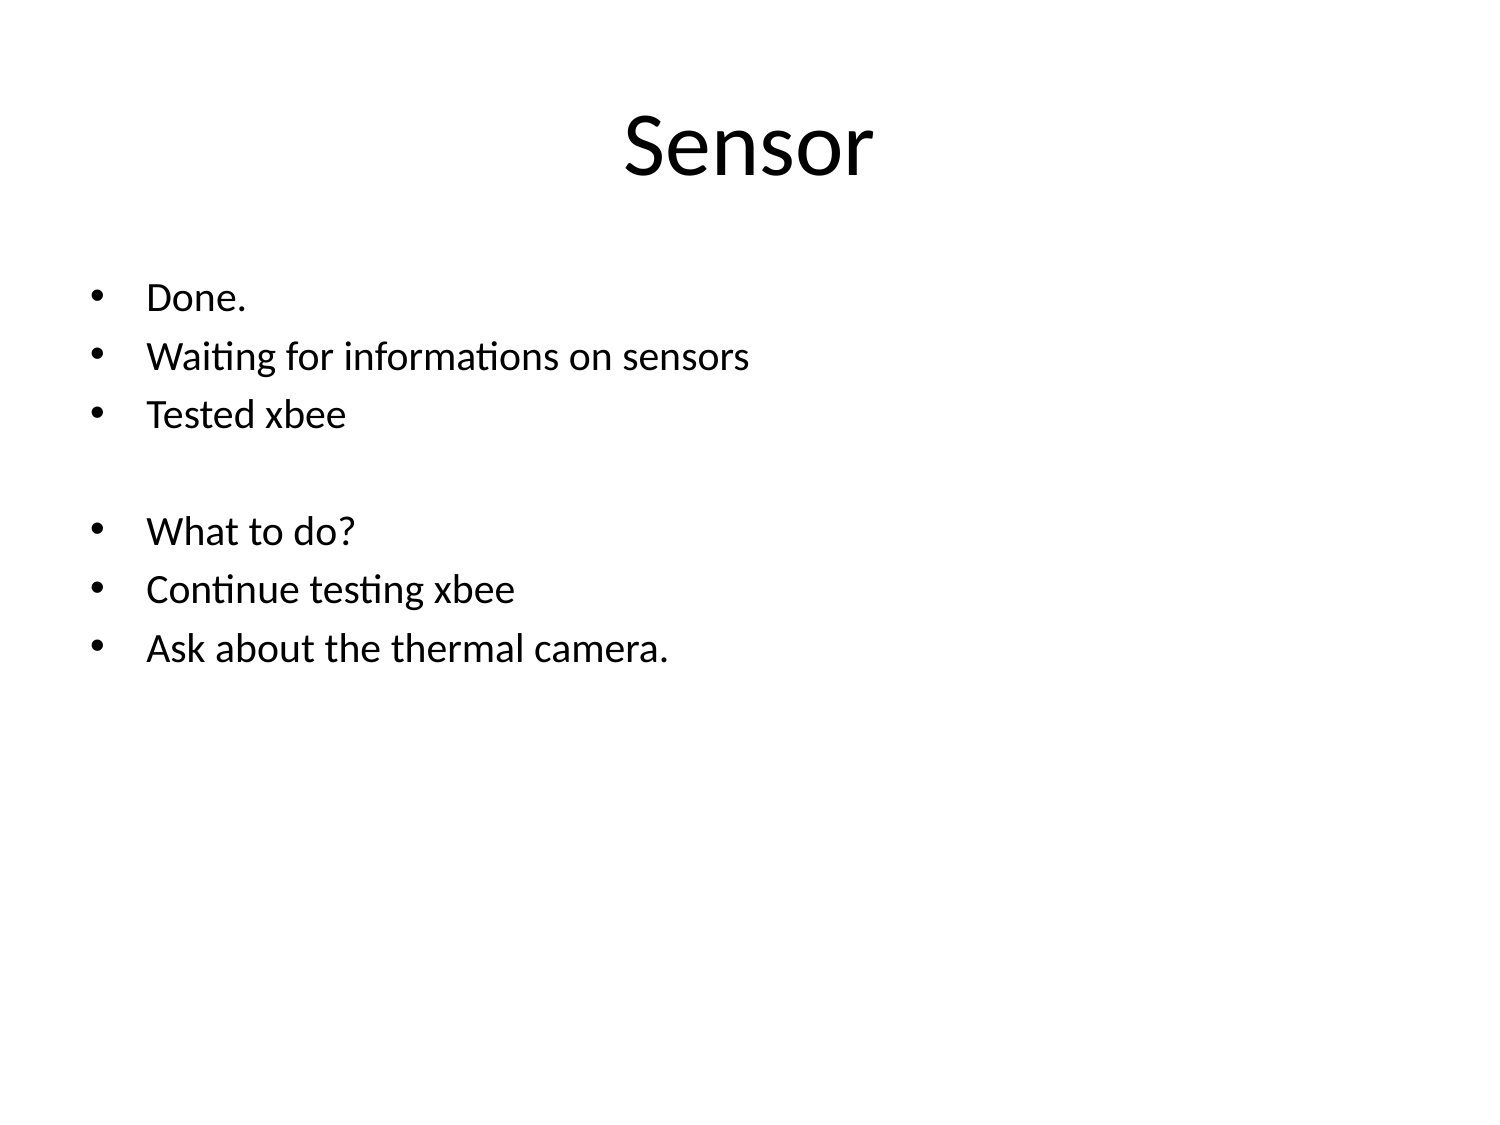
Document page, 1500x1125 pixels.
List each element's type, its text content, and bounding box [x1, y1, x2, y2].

title Sensor [75, 45, 1425, 233]
list Done. Waiting for informations on sensors Tested xbee What to do? Continue testing xbee Ask about the thermal camera. [75, 262, 1425, 1005]
